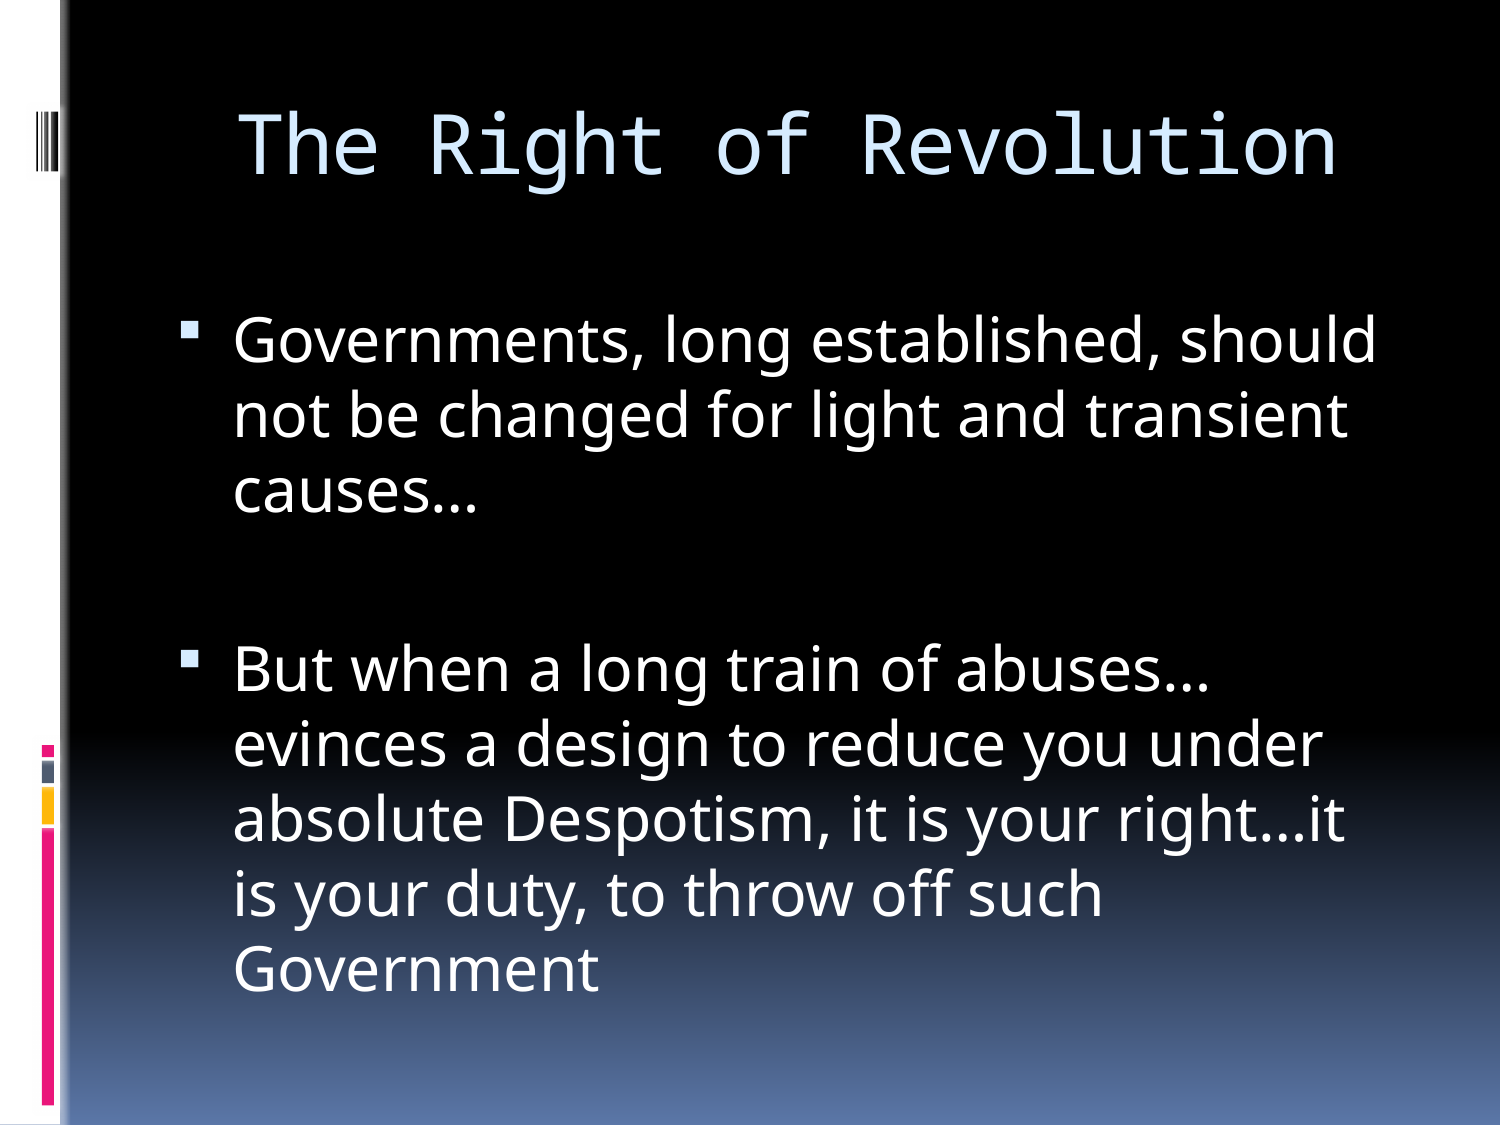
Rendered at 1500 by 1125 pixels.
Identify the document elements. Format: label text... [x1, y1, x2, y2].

list Governments, long established, should not be changed for light and transient causes… But when a long train of abuses…evinces a design to reduce you under absolute Despotism, it is your right…it is your duty, to throw off such Government [150, 292, 1425, 1043]
title The Right of Revolution [150, 83, 1425, 234]
